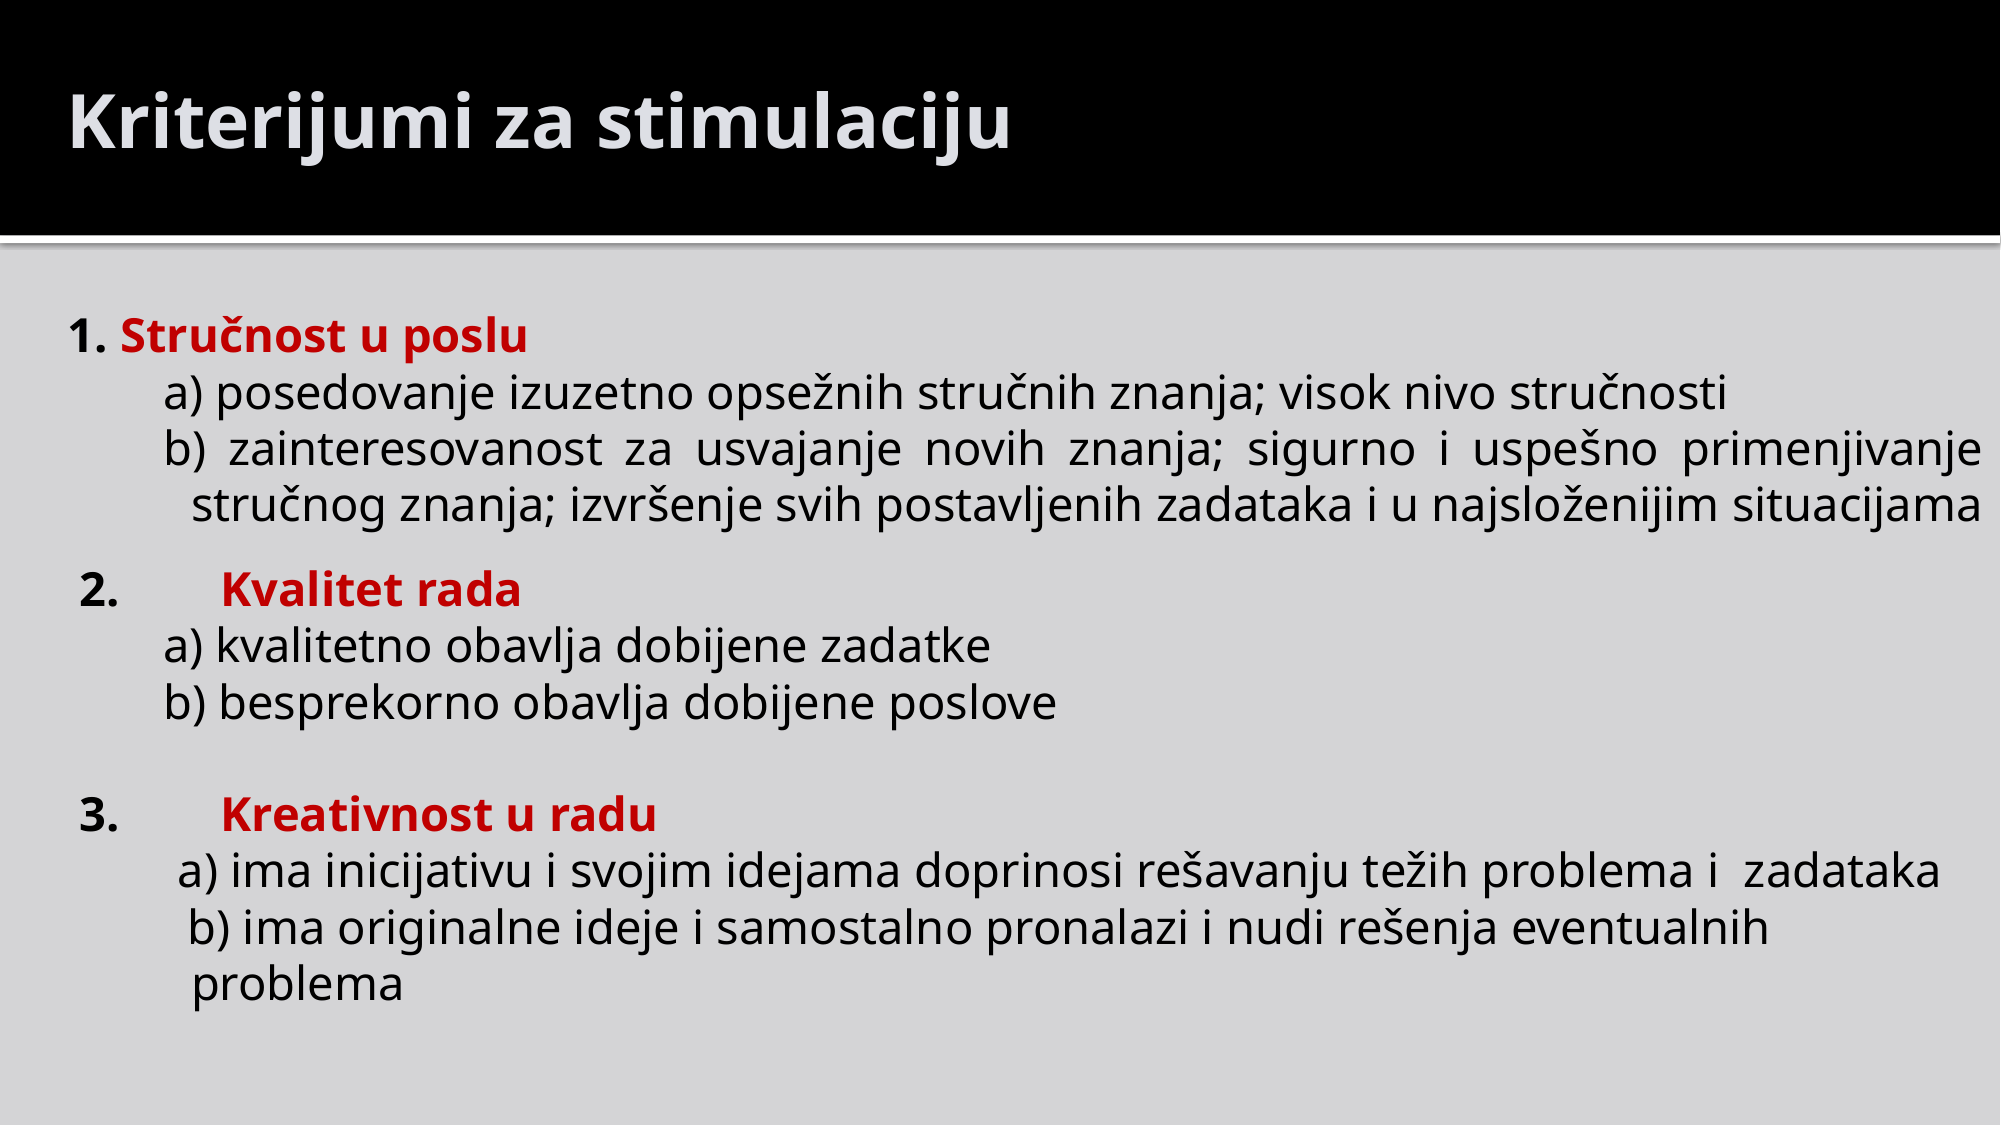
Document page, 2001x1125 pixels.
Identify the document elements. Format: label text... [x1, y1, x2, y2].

text_box Kriterijumi za stimulaciju [12, 12, 1650, 225]
list 1. Stručnost u poslu a) posedovanje izuzetno opsežnih stručnih znanja; visok nivo stručnosti b) zainteresovanost za usvajanje novih znanja; sigurno i uspešno primenjivanje stručnog znanja; izvršenje svih postavljenih zadataka i u najsloženijim situacijama 2. Kvalitet rada a) kvalitetno obavlja dobijene zadatke b) besprekorno obavlja dobijene poslove 3. Kreativnost u radu a) ima inicijativu i svojim idejama doprinosi rešavanju težih problema i zadataka b) ima originalne ideje i samostalno pronalazi i nudi rešenja eventualnih problema [0, 262, 2000, 1125]
